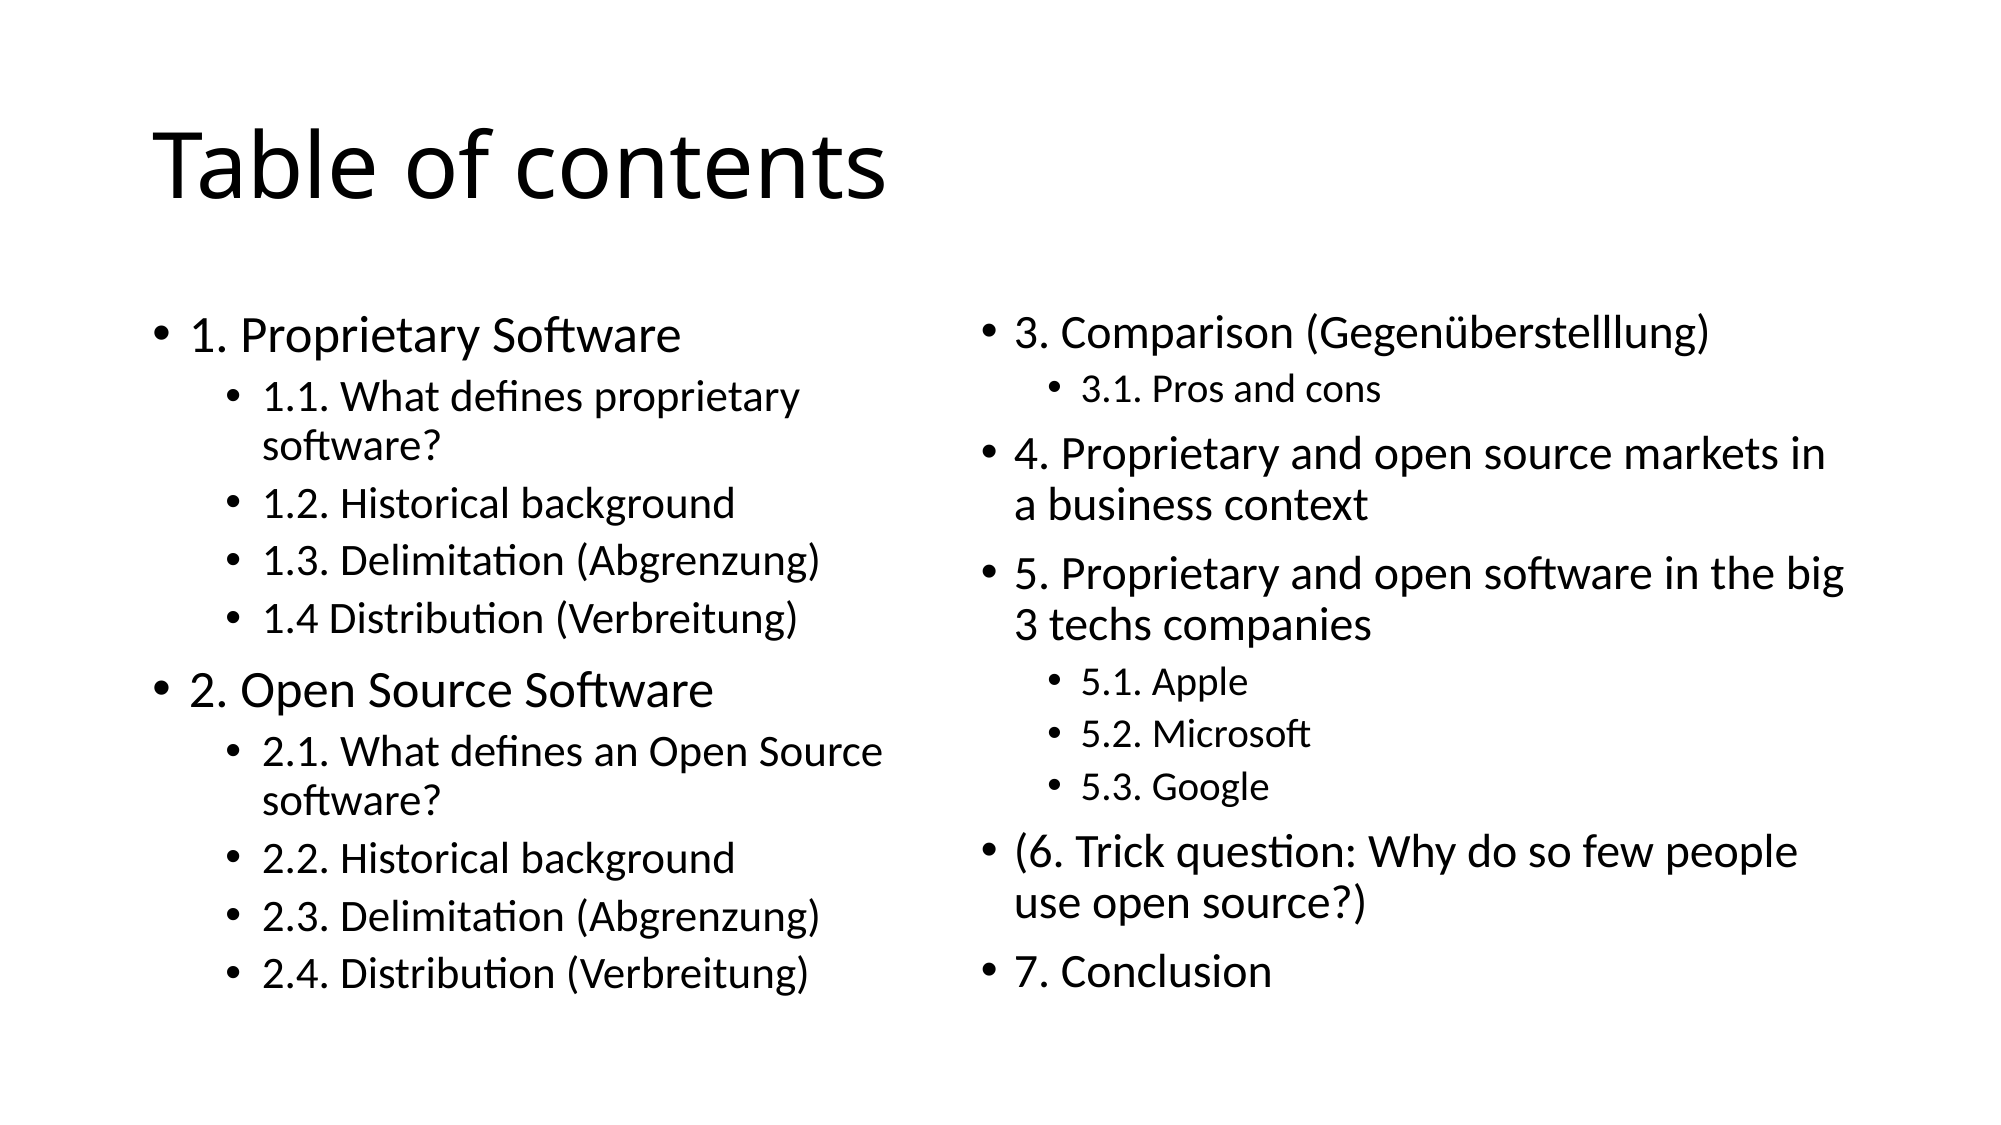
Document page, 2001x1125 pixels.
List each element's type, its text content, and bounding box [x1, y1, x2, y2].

title Table of contents [137, 59, 1863, 278]
text_box 3. Comparison (Gegenüberstelllung) 3.1. Pros and cons 4. Proprietary and open source markets in a business context 5. Proprietary and open software in the big 3 techs companies 5.1. Apple 5.2. Microsoft 5.3. Google (6. Trick question: Why do so few people use open source?) 7. Conclusion [965, 299, 1863, 1014]
list 1. Proprietary Software 1.1. What defines proprietary software? 1.2. Historical background 1.3. Delimitation (Abgrenzung) 1.4 Distribution (Verbreitung) 2. Open Source Software 2.1. What defines an Open Source software? 2.2. Historical background 2.3. Delimitation (Abgrenzung) 2.4. Distribution (Verbreitung) [137, 299, 965, 1014]
